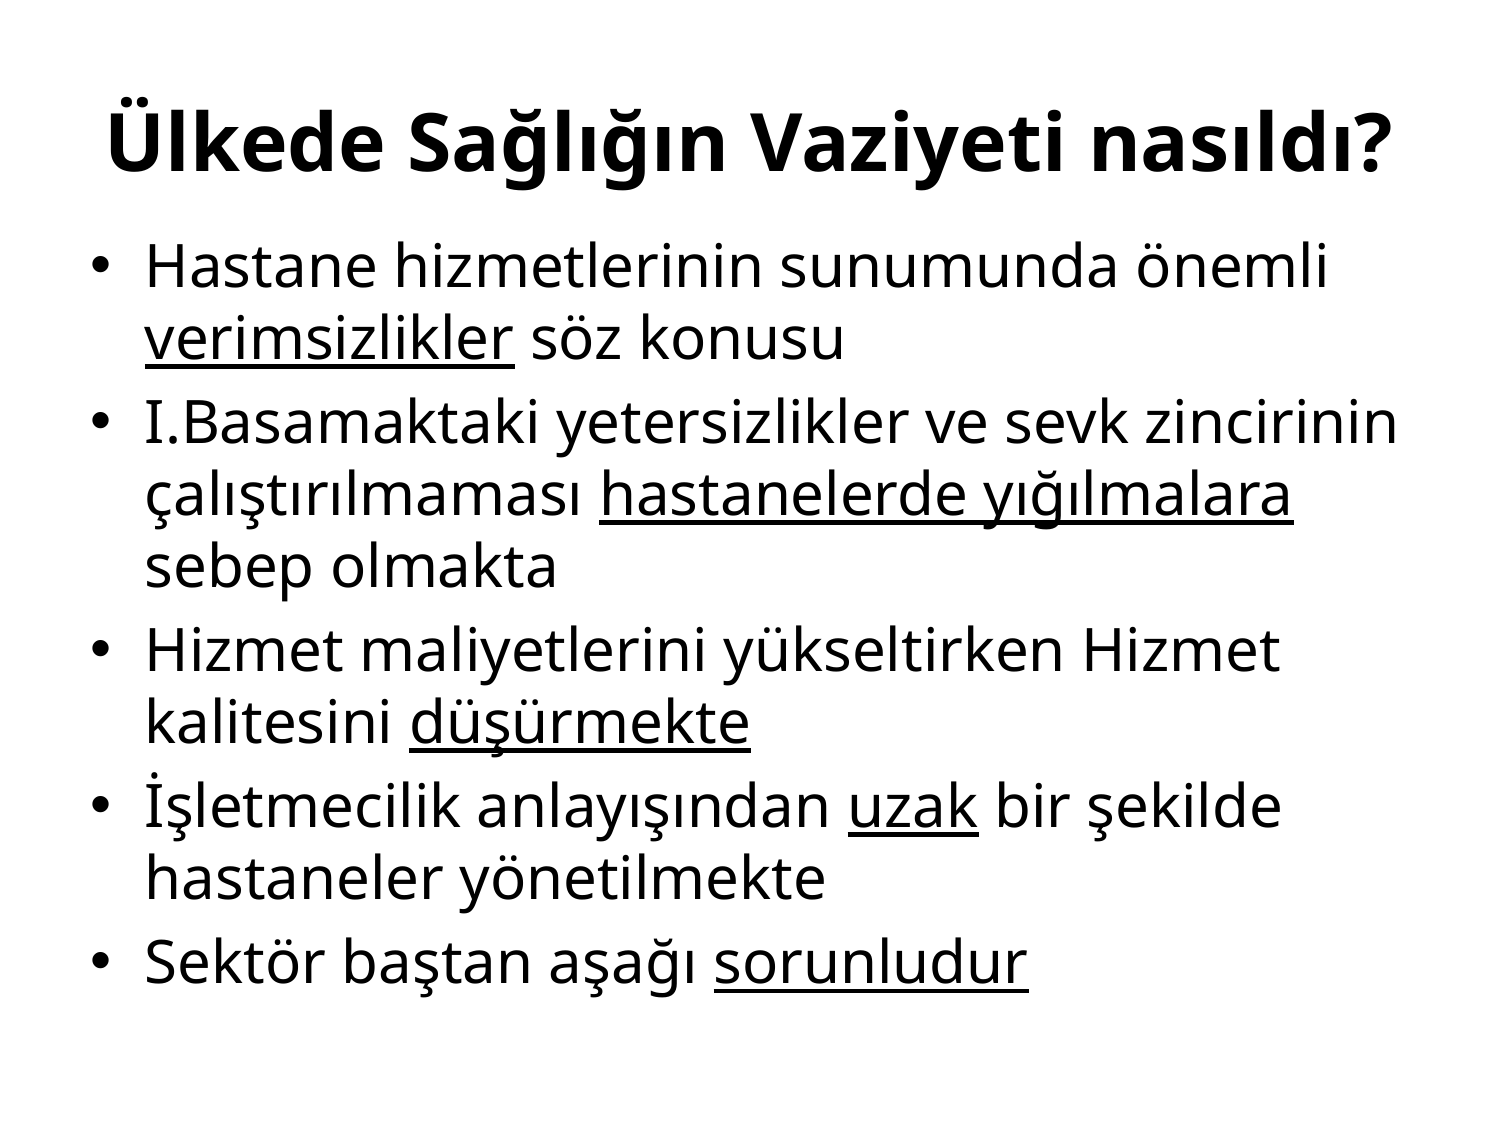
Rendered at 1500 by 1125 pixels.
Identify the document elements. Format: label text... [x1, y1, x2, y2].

list Hastane hizmetlerinin sunumunda önemli verimsizlikler söz konusu I.Basamaktaki yetersizlikler ve sevk zincirinin çalıştırılmaması hastanelerde yığılmalara sebep olmakta Hizmet maliyetlerini yükseltirken Hizmet kalitesini düşürmekte İşletmecilik anlayışından uzak bir şekilde hastaneler yönetilmekte Sektör baştan aşağı sorunludur [75, 219, 1425, 1005]
title Ülkede Sağlığın Vaziyeti nasıldı? [75, 45, 1425, 219]
